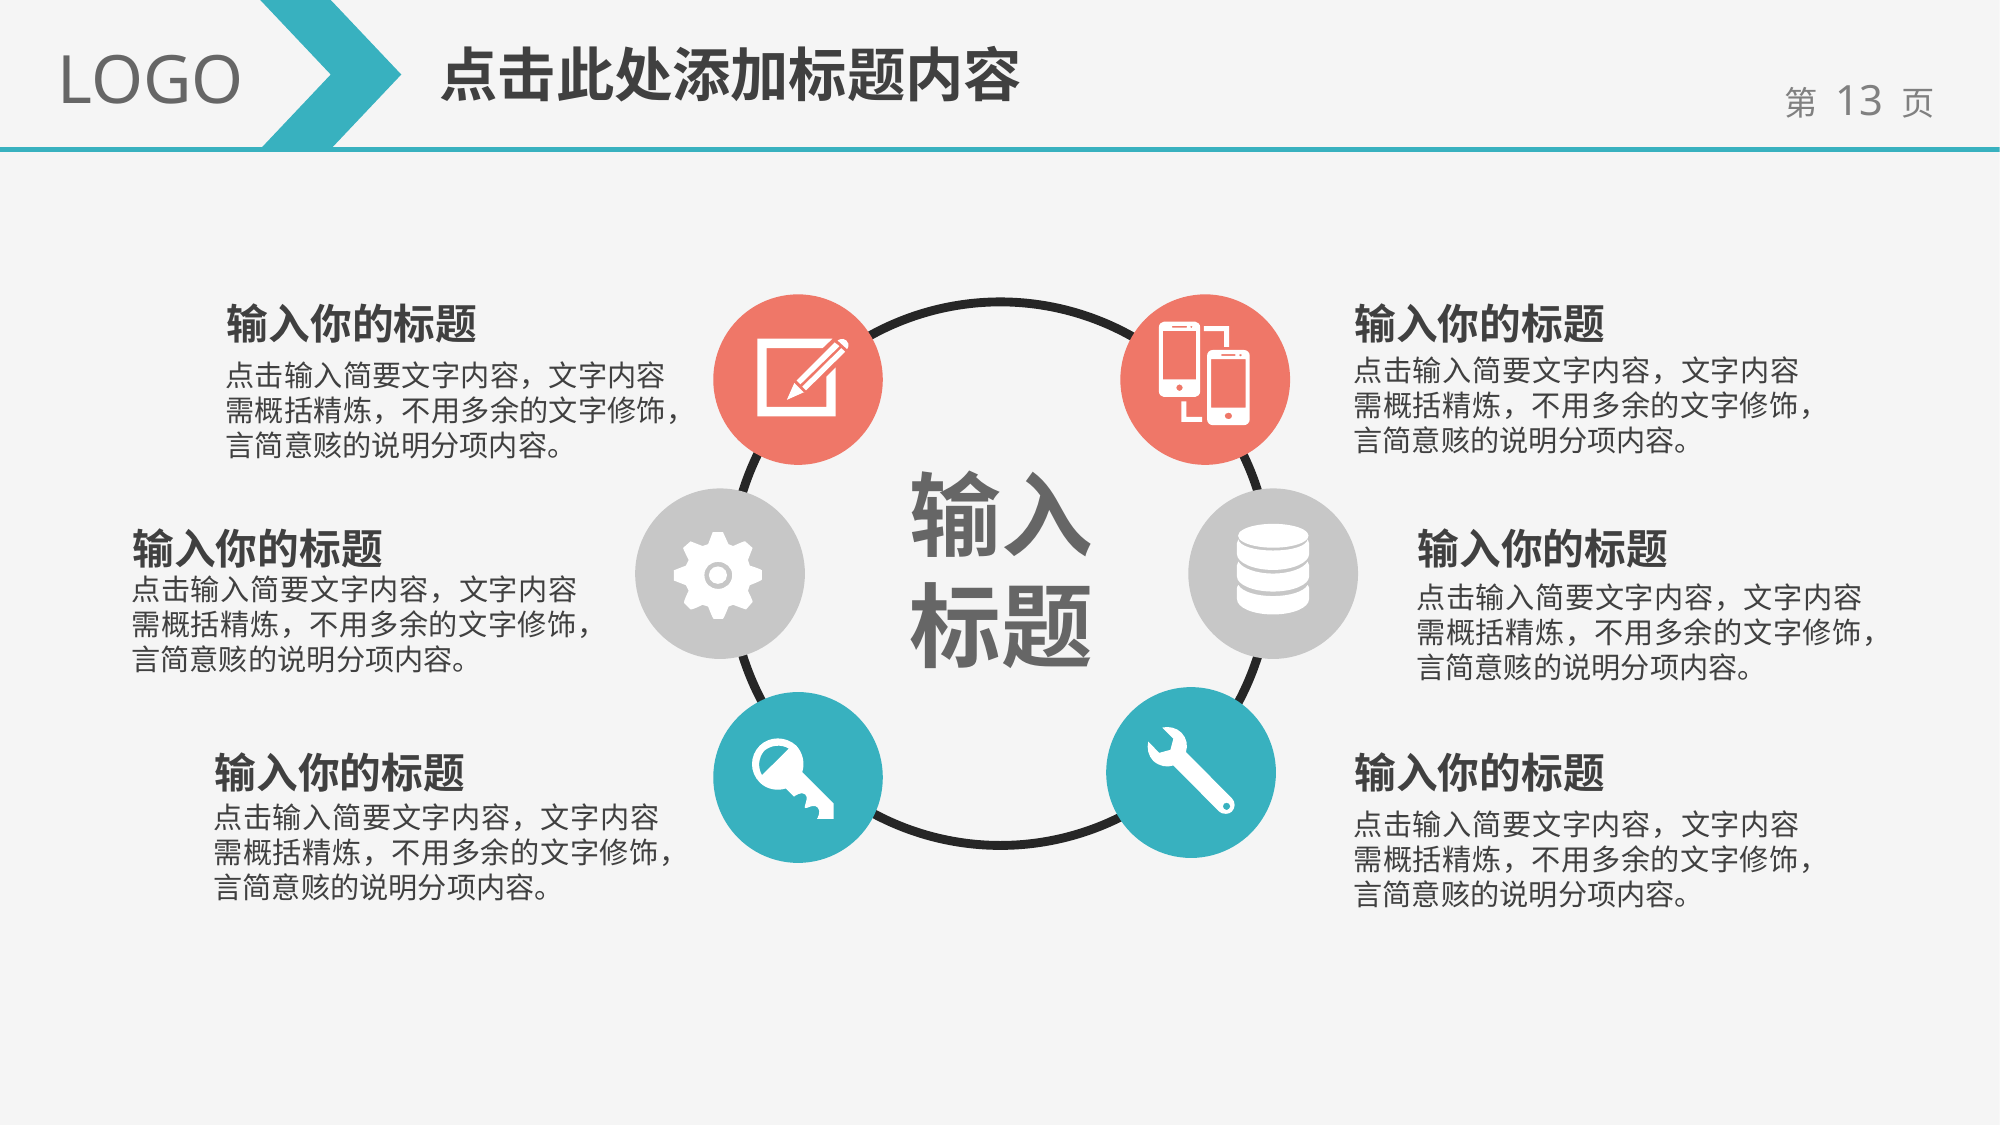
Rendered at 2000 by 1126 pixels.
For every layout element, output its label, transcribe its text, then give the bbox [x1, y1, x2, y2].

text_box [116, 515, 593, 686]
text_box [1401, 515, 1878, 694]
text_box [744, 301, 1257, 846]
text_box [198, 739, 676, 914]
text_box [1105, 686, 1277, 859]
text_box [210, 290, 682, 471]
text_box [713, 294, 884, 466]
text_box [1338, 290, 1815, 467]
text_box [1120, 294, 1291, 466]
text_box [634, 488, 806, 660]
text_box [713, 691, 884, 864]
text_box 输入 标题 [894, 451, 1108, 686]
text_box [1188, 488, 1359, 660]
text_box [1338, 739, 1815, 921]
